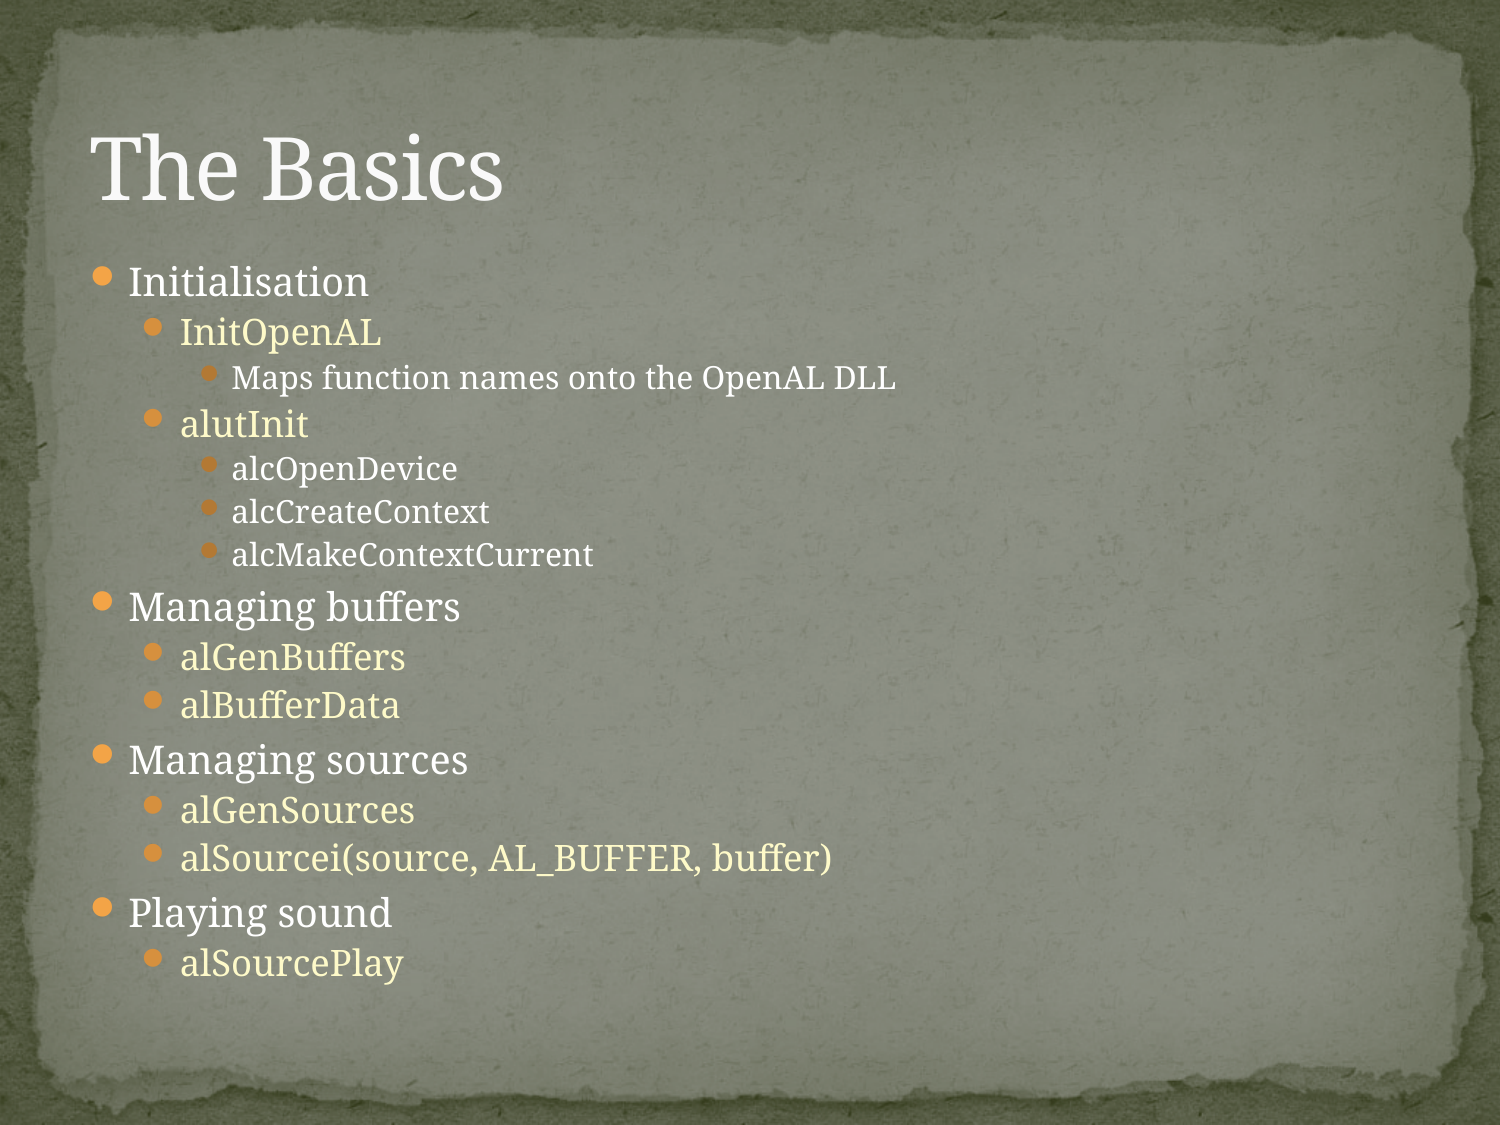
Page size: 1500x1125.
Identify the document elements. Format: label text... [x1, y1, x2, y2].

list Initialisation InitOpenAL Maps function names onto the OpenAL DLL alutInit alcOpenDevice alcCreateContext alcMakeContextCurrent Managing buffers alGenBuffers alBufferData Managing sources alGenSources alSourcei(source, AL_BUFFER, buffer) Playing sound alSourcePlay [75, 249, 1425, 1000]
title The Basics [74, 24, 1425, 225]
